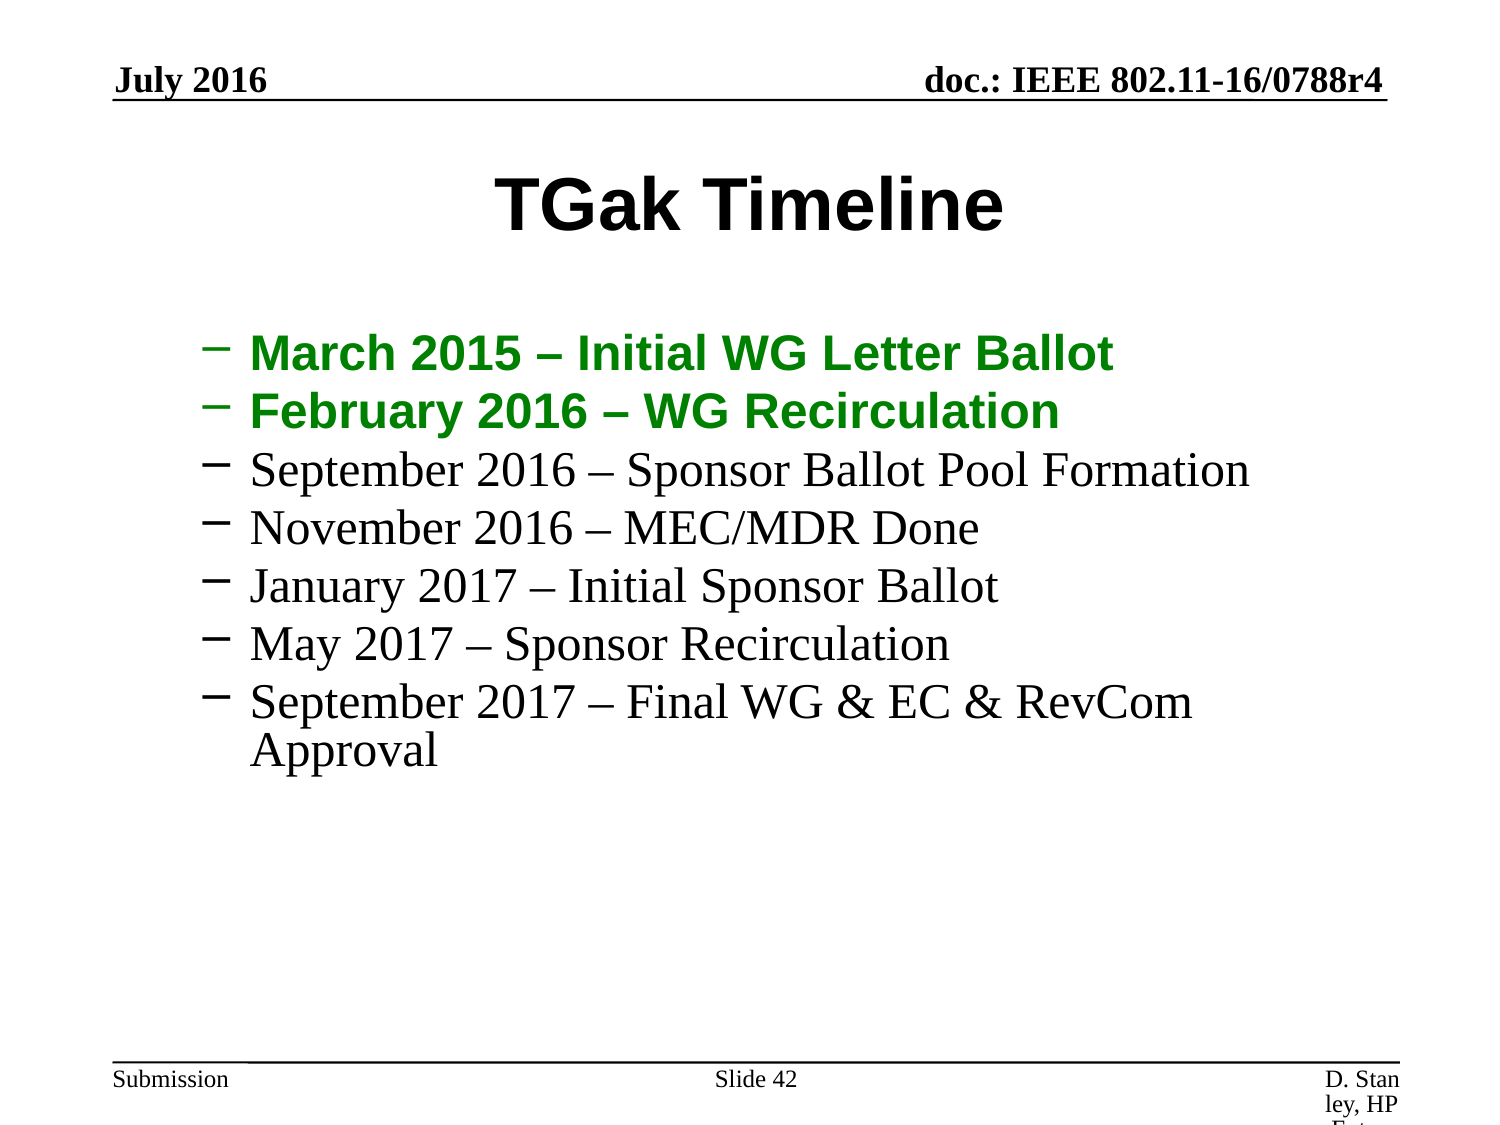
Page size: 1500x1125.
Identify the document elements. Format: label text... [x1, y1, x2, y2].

list March 2015 – Initial WG Letter Ballot February 2016 – WG Recirculation September 2016 – Sponsor Ballot Pool Formation November 2016 – MEC/MDR Done January 2017 – Initial Sponsor Ballot May 2017 – Sponsor Recirculation September 2017 – Final WG & EC & RevCom Approval [112, 324, 1388, 1000]
footer D. Stanley, HP Enterprise [1324, 1061, 1402, 1093]
slide_number Slide 42 [712, 1061, 800, 1093]
title TGak Timeline [112, 112, 1388, 288]
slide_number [114, 54, 374, 101]
